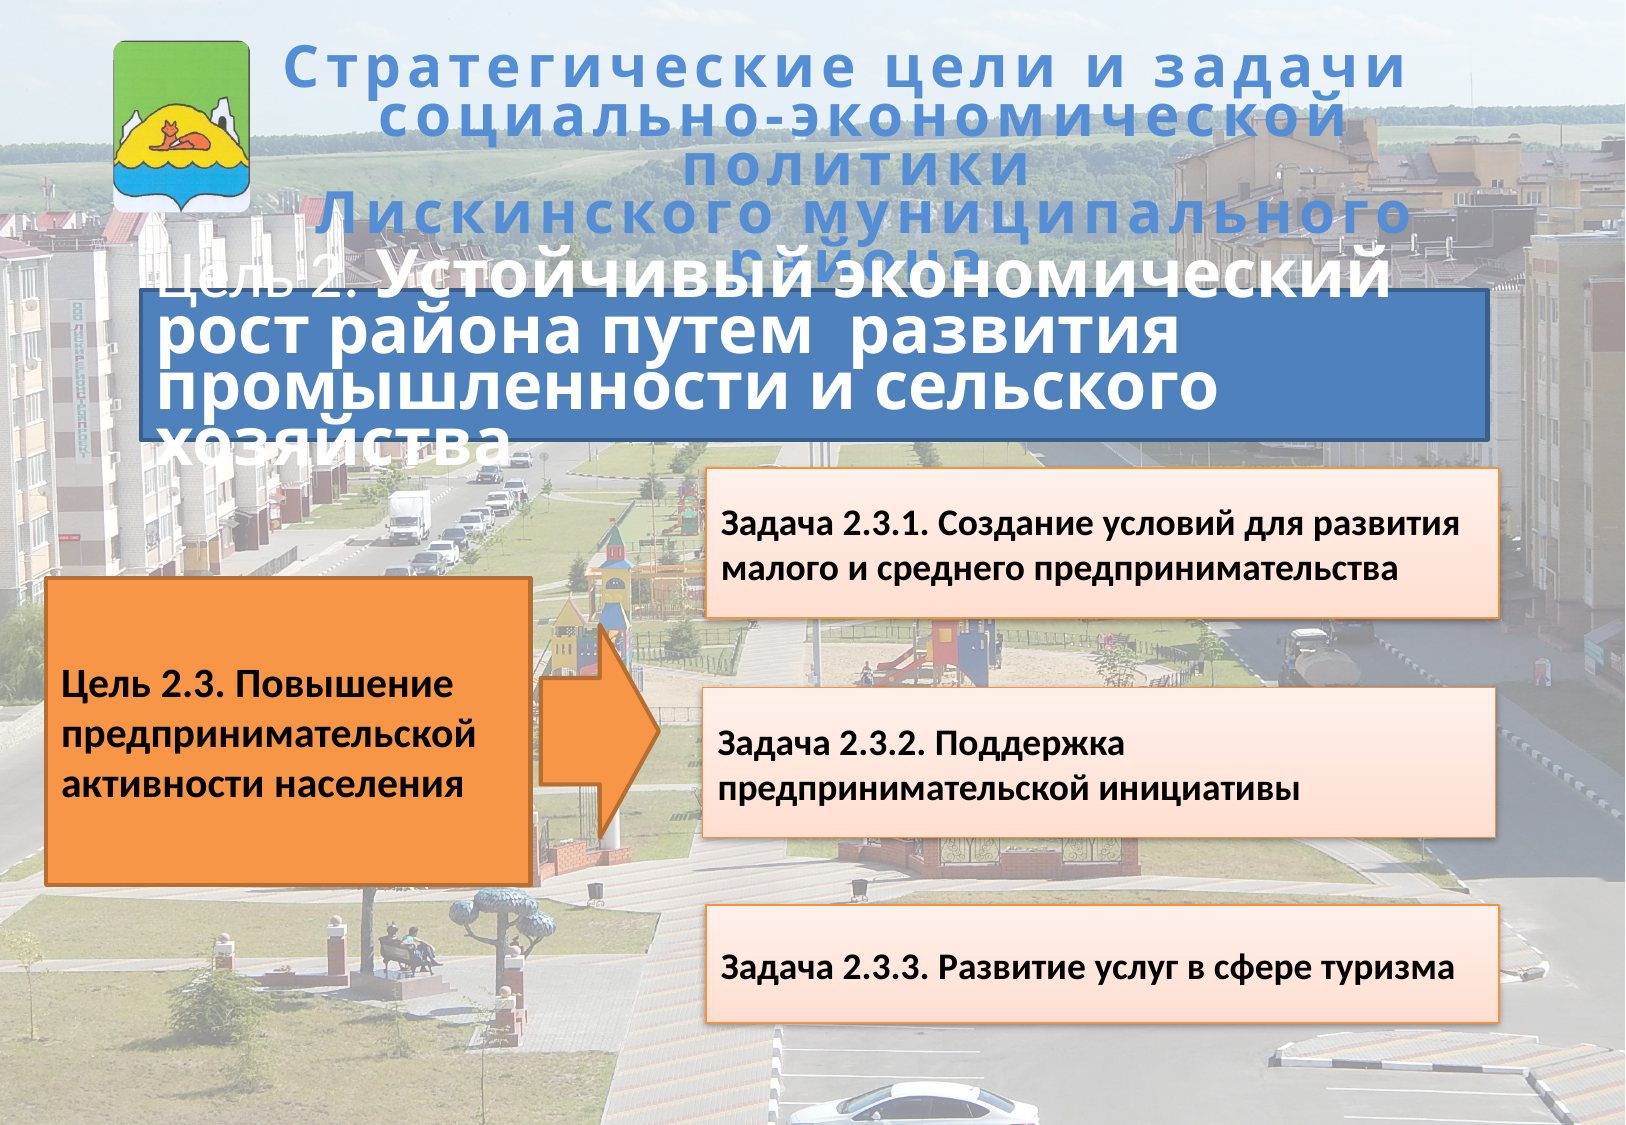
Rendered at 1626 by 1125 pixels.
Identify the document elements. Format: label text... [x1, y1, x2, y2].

text_box Задача 2.3.2. Поддержка предпринимательской инициативы [702, 687, 1496, 838]
text_box Цель 2.3. Повышение предпринимательской активности населения [44, 576, 533, 887]
picture [113, 40, 251, 213]
text_box [538, 622, 661, 840]
table_cell [0, 0, 1625, 1125]
text_box Задача 2.3.1. Создание условий для развития малого и среднего предпринимательства [705, 467, 1500, 619]
text_box Задача 2.3.3. Развитие услуг в сфере туризма [705, 904, 1500, 1024]
text_box Стратегические цели и задачи социально-экономической политики Лискинского муниципального района на период до 2035 года [181, 40, 1553, 350]
text_box Цель 2. Устойчивый экономический рост района путем развития промышленности и сельского хозяйства [139, 288, 1490, 442]
